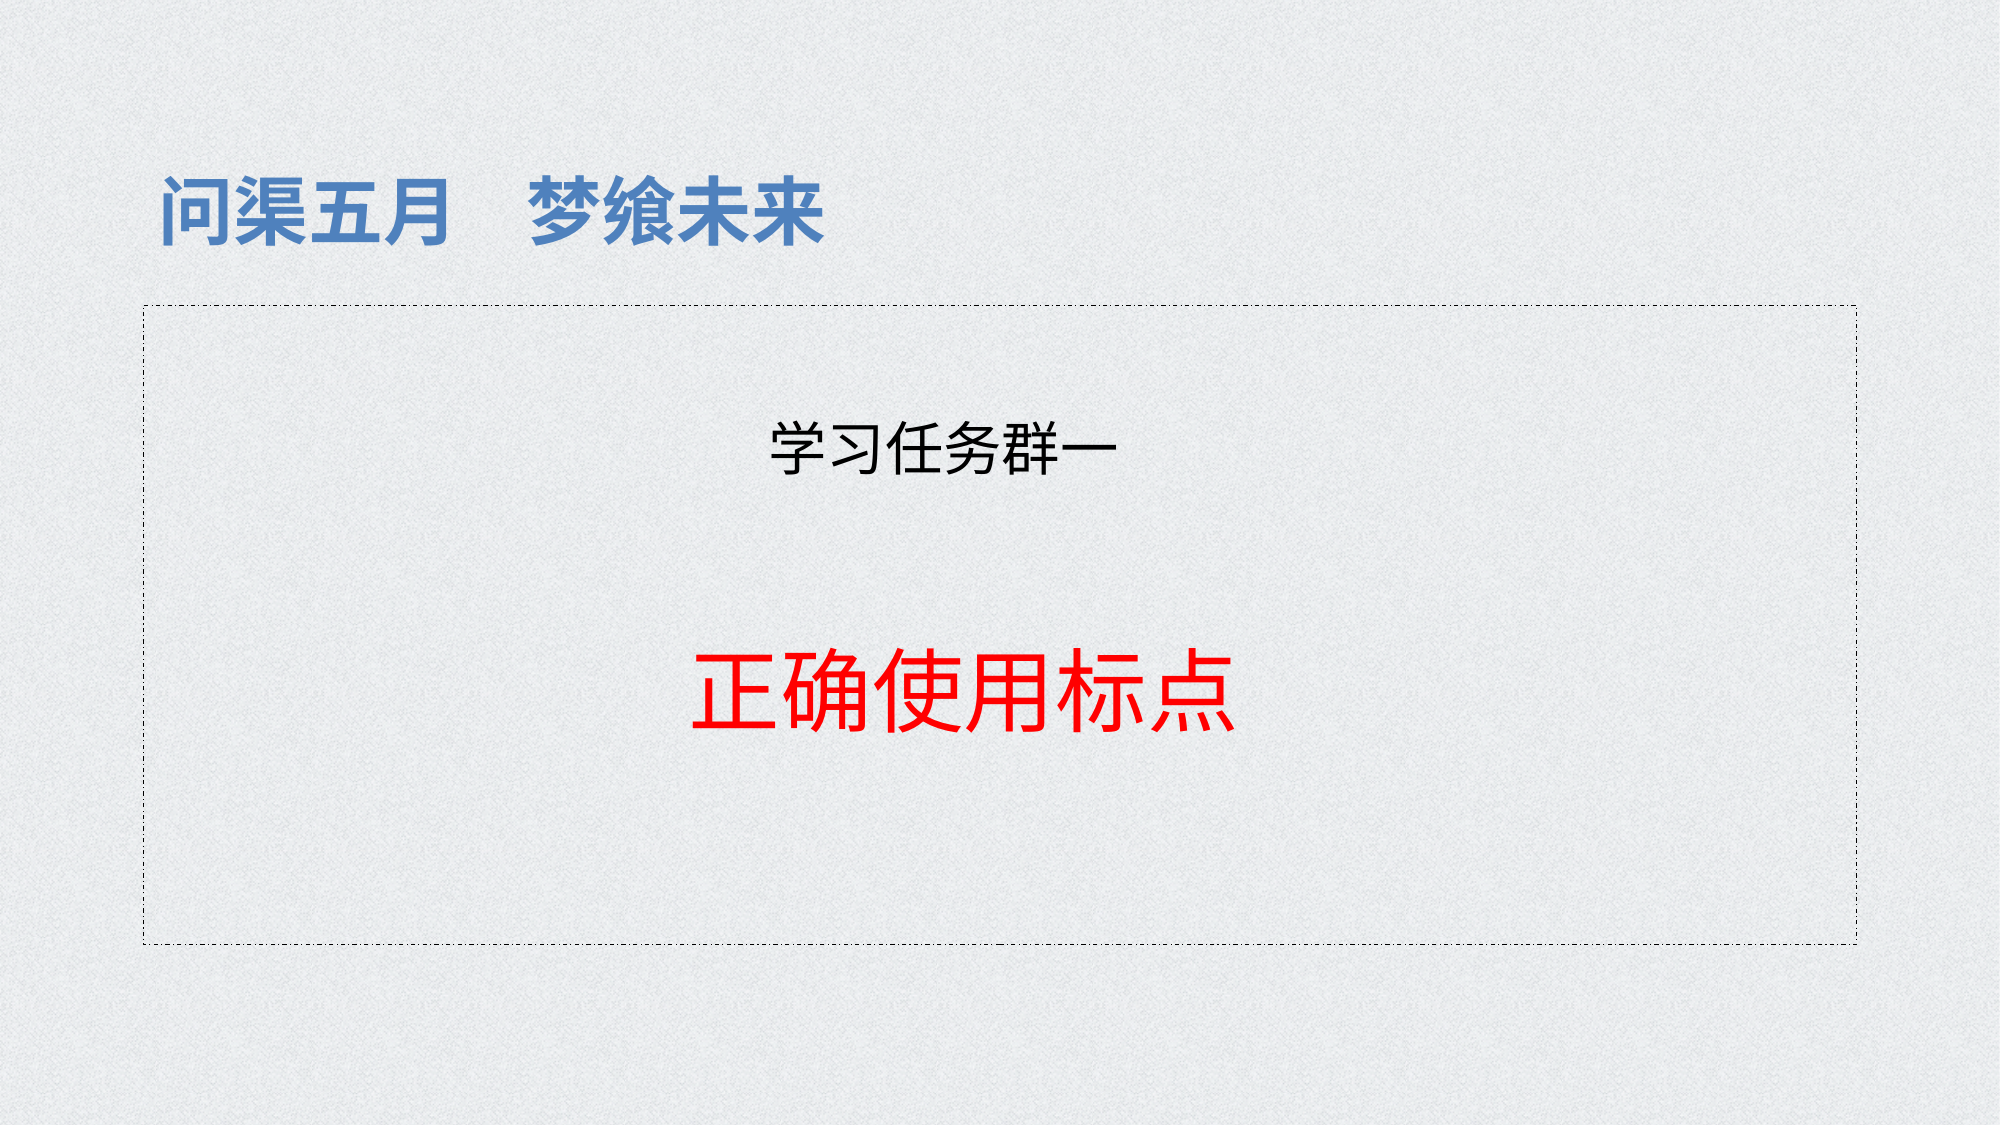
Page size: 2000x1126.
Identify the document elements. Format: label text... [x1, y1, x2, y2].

picture [0, 0, 2000, 1125]
text_box 问渠五月 梦飨未来 [143, 157, 1034, 262]
text_box [141, 303, 1858, 947]
